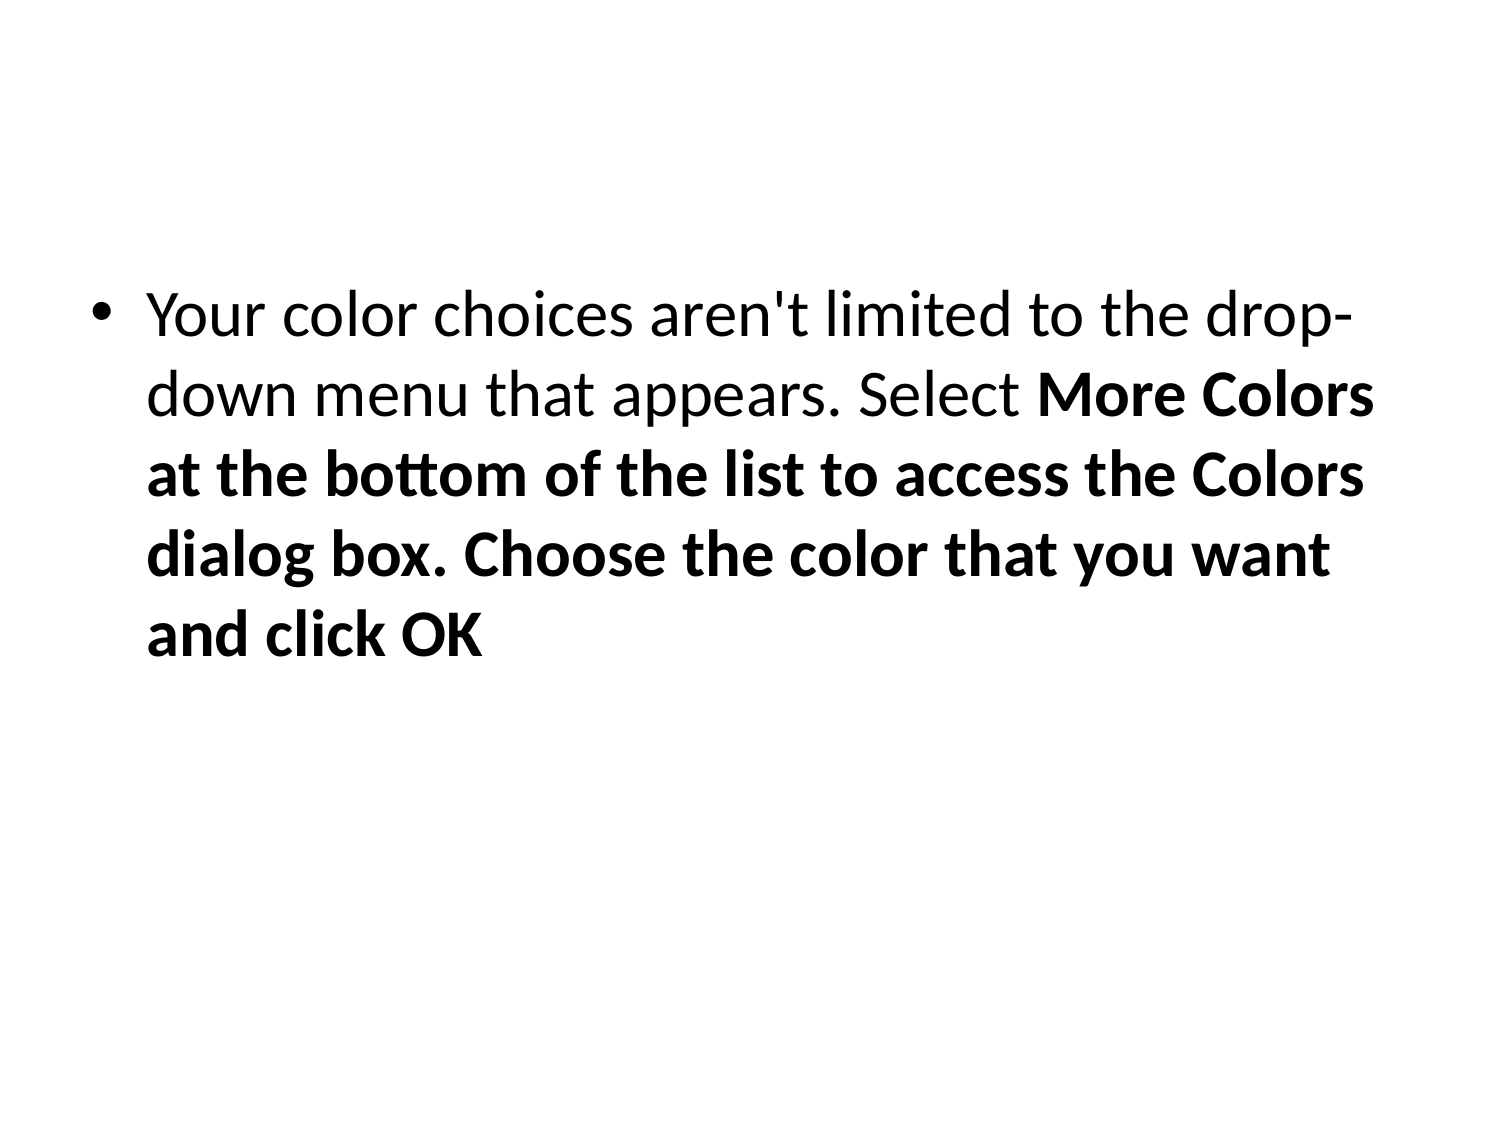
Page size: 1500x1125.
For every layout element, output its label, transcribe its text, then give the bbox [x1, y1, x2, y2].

list Your color choices aren't limited to the drop-down menu that appears. Select More Colors at the bottom of the list to access the Colors dialog box. Choose the color that you want and click OK [75, 262, 1425, 1005]
